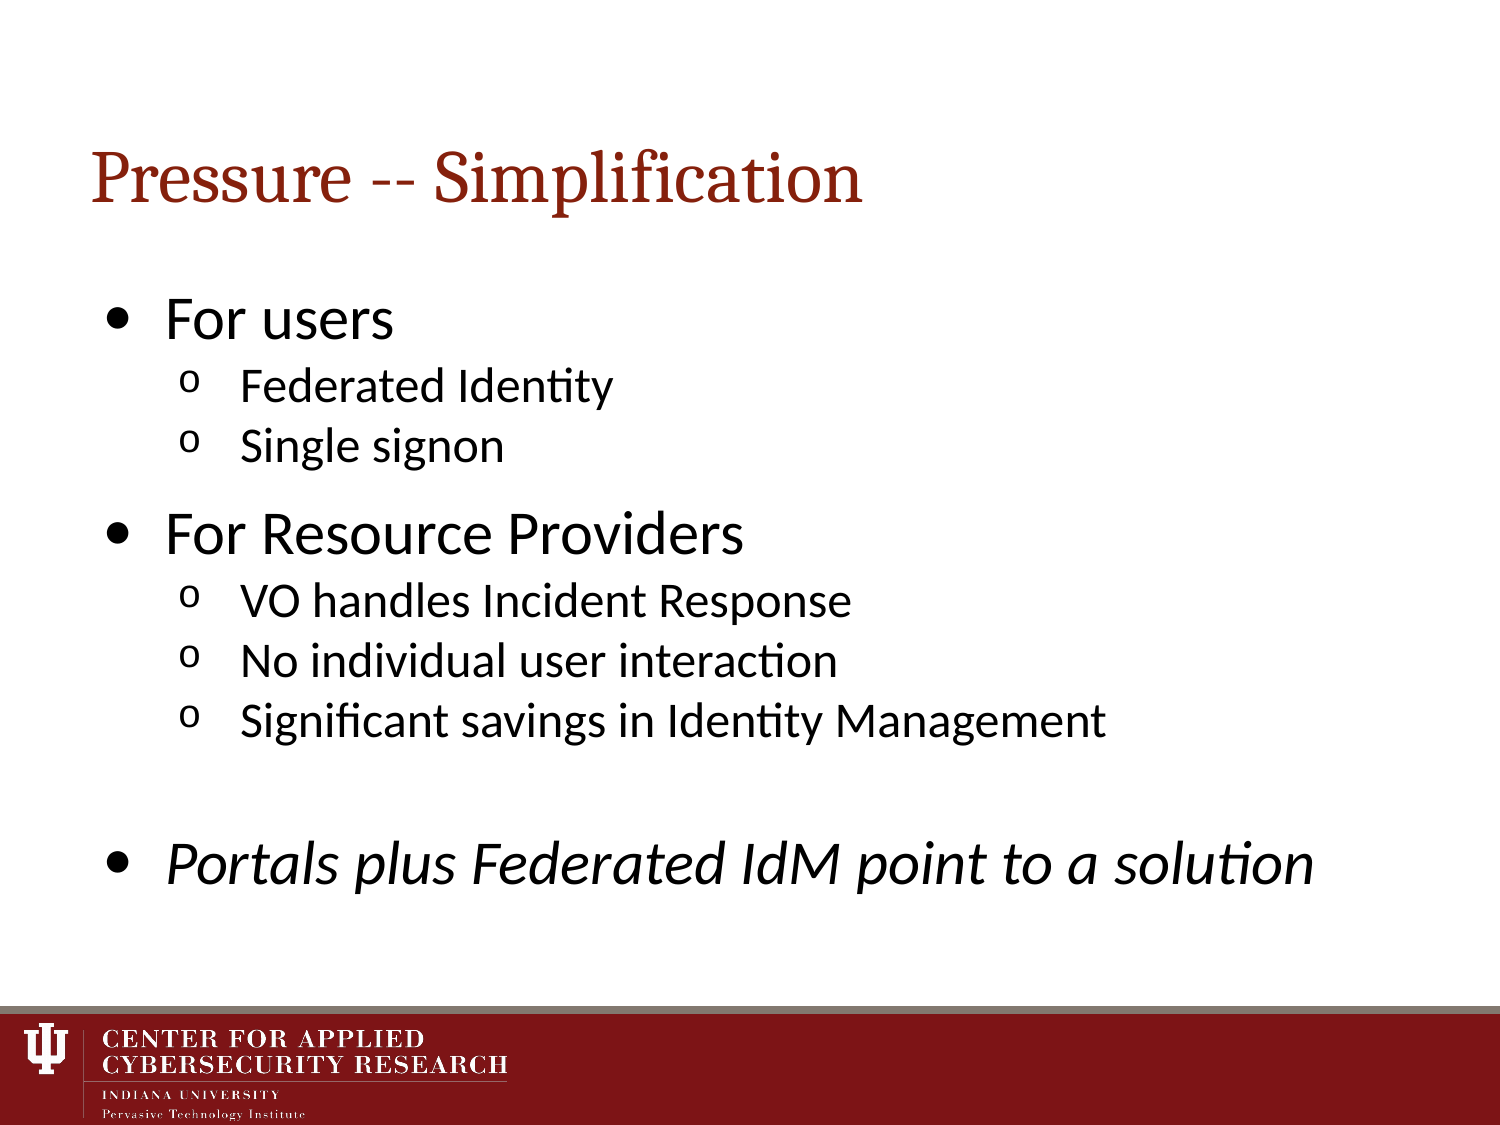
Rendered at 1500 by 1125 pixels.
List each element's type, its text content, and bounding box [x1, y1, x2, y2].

picture [24, 1023, 507, 1121]
list For users Federated Identity Single signon For Resource Providers VO handles Incident Response No individual user interaction Significant savings in Identity Management Portals plus Federated IdM point to a solution [75, 262, 1425, 1078]
title Pressure -- Simplification [75, 45, 1425, 233]
